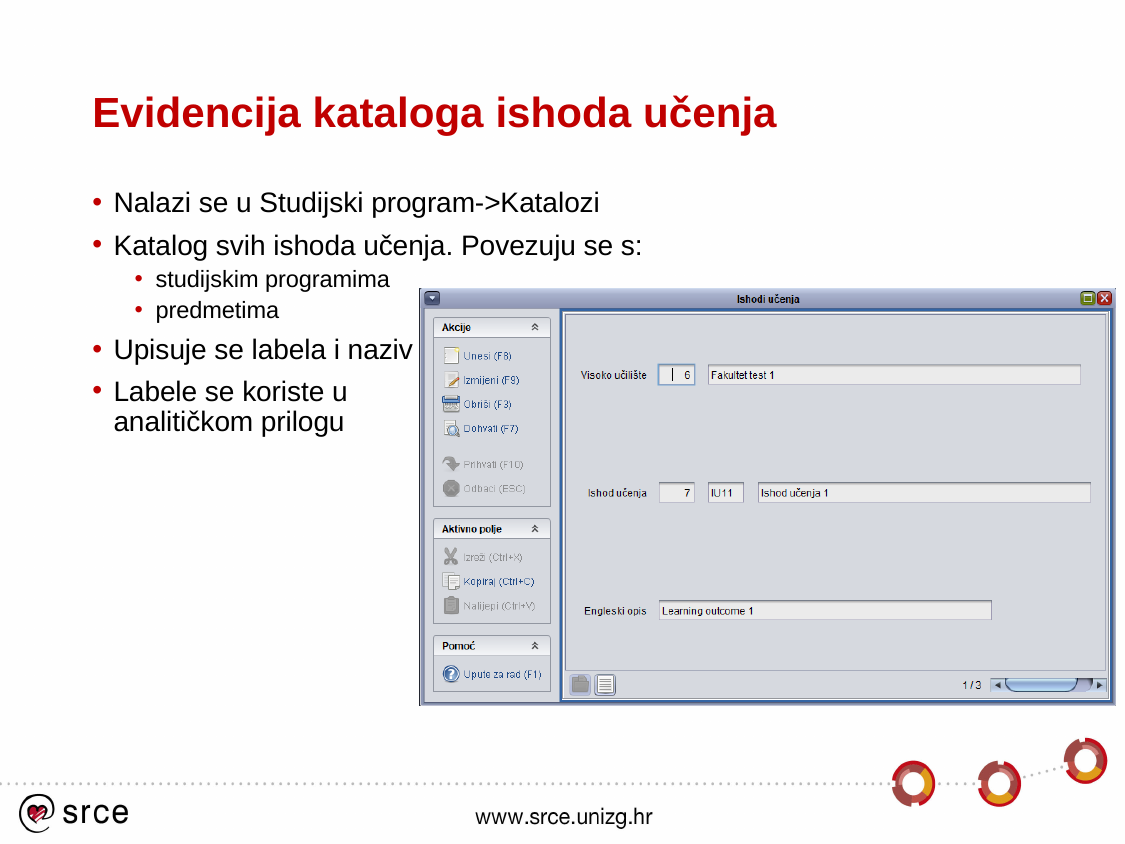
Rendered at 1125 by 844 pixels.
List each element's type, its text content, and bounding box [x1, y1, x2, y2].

list Nalazi se u Studijski program->Katalozi Katalog svih ishoda učenja. Povezuju se s: studijskim programima predmetima Upisuje se labela i naziv Labele se koriste u analitičkom prilogu [77, 181, 1048, 717]
picture [0, 0, 1125, 844]
title Evidencija kataloga ishoda učenja [77, 63, 1048, 165]
